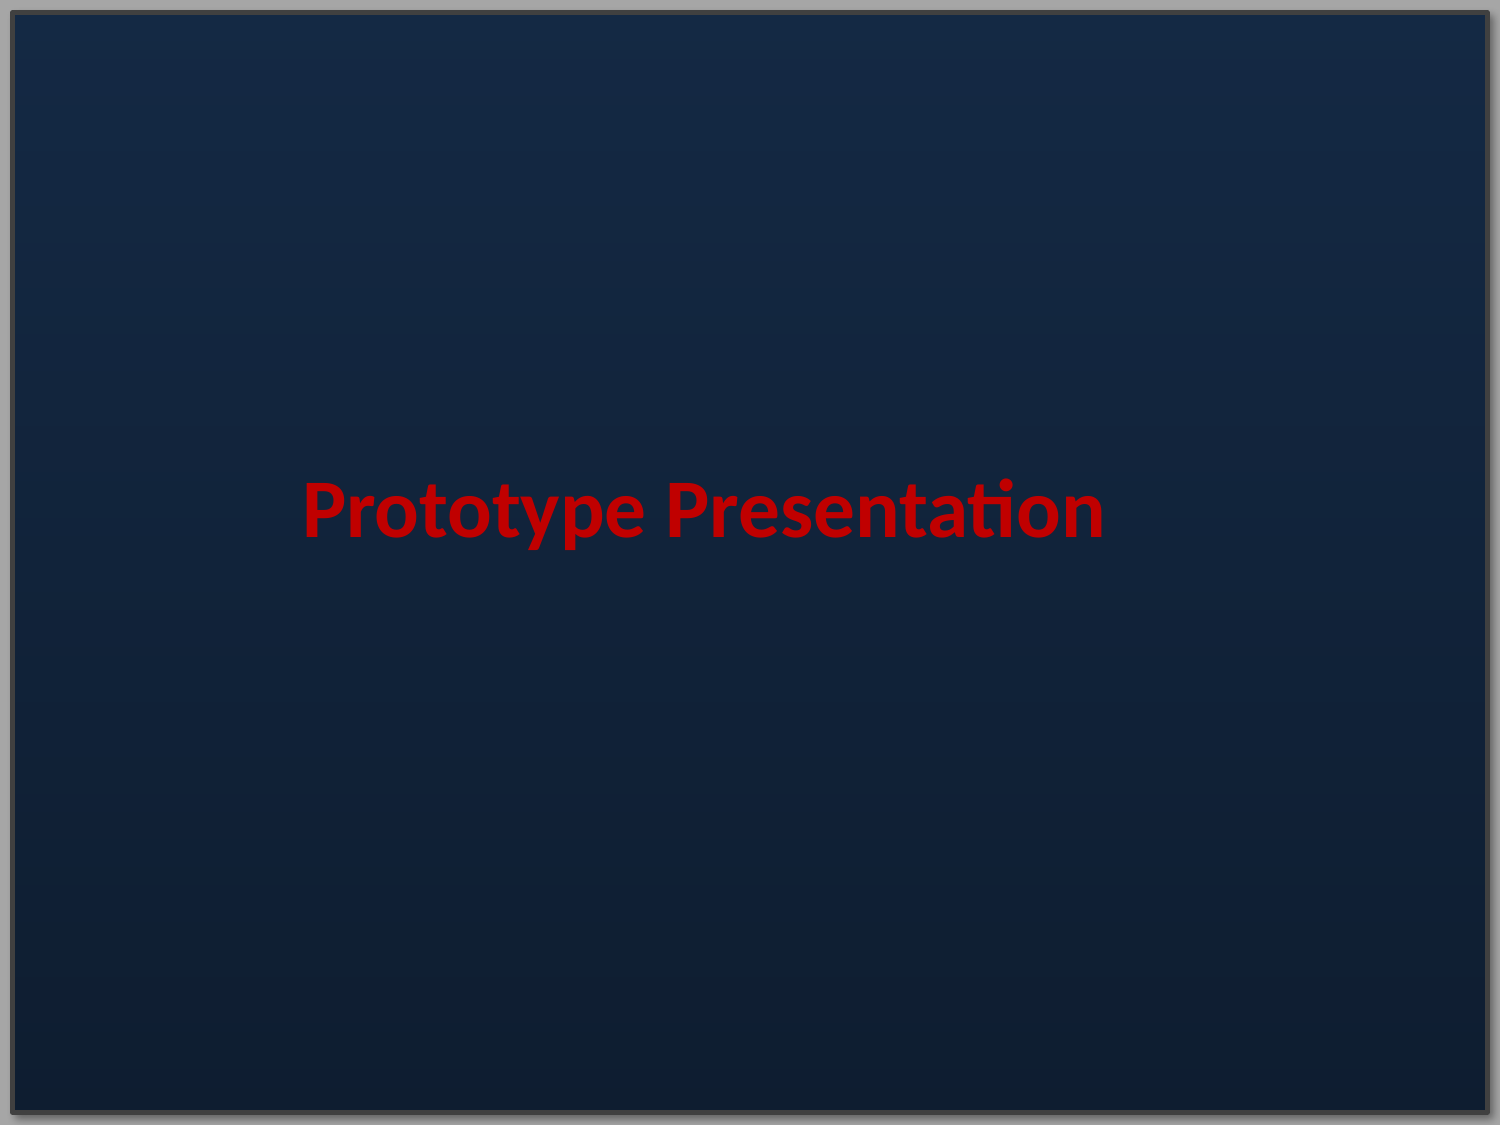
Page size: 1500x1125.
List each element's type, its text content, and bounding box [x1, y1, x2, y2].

text_box [10, 10, 1490, 1115]
text_box Prototype Presentation [287, 446, 1475, 562]
